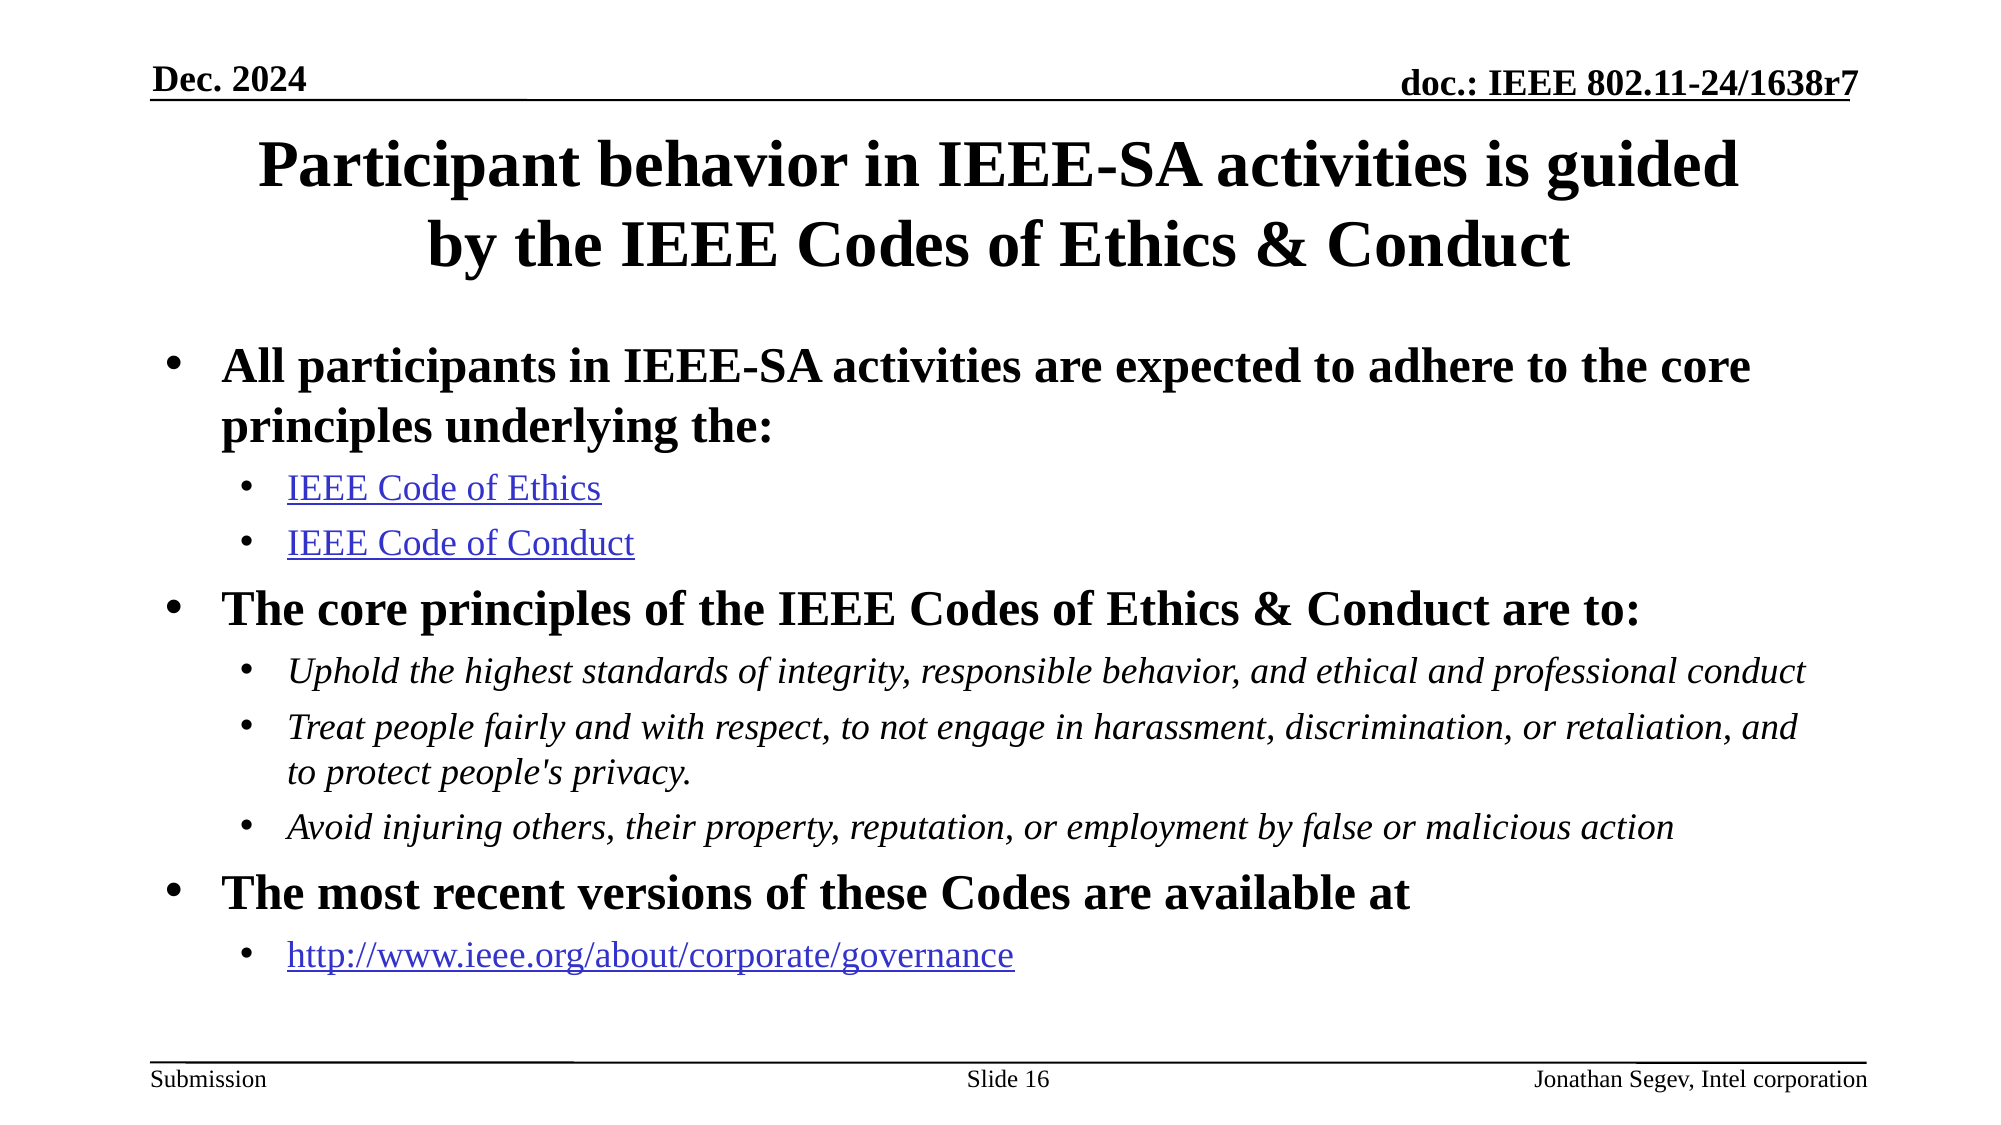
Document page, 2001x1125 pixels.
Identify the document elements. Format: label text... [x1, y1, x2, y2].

slide_number Slide 16 [950, 1061, 1067, 1123]
list All participants in IEEE-SA activities are expected to adhere to the core principles underlying the: IEEE Code of Ethics IEEE Code of Conduct The core principles of the IEEE Codes of Ethics & Conduct are to: Uphold the highest standards of integrity, responsible behavior, and ethical and professional conduct Treat people fairly and with respect, to not engage in harassment, discrimination, or retaliation, and to protect people's privacy. Avoid injuring others, their property, reputation, or employment by false or malicious action The most recent versions of these Codes are available at http://www.ieee.org/about/corporate/governance [149, 324, 1850, 1000]
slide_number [152, 54, 563, 100]
footer Jonathan Segev, Intel corporation [1171, 1061, 1869, 1093]
title Participant behavior in IEEE-SA activities is guided by the IEEE Codes of Ethics & Conduct [149, 112, 1850, 288]
